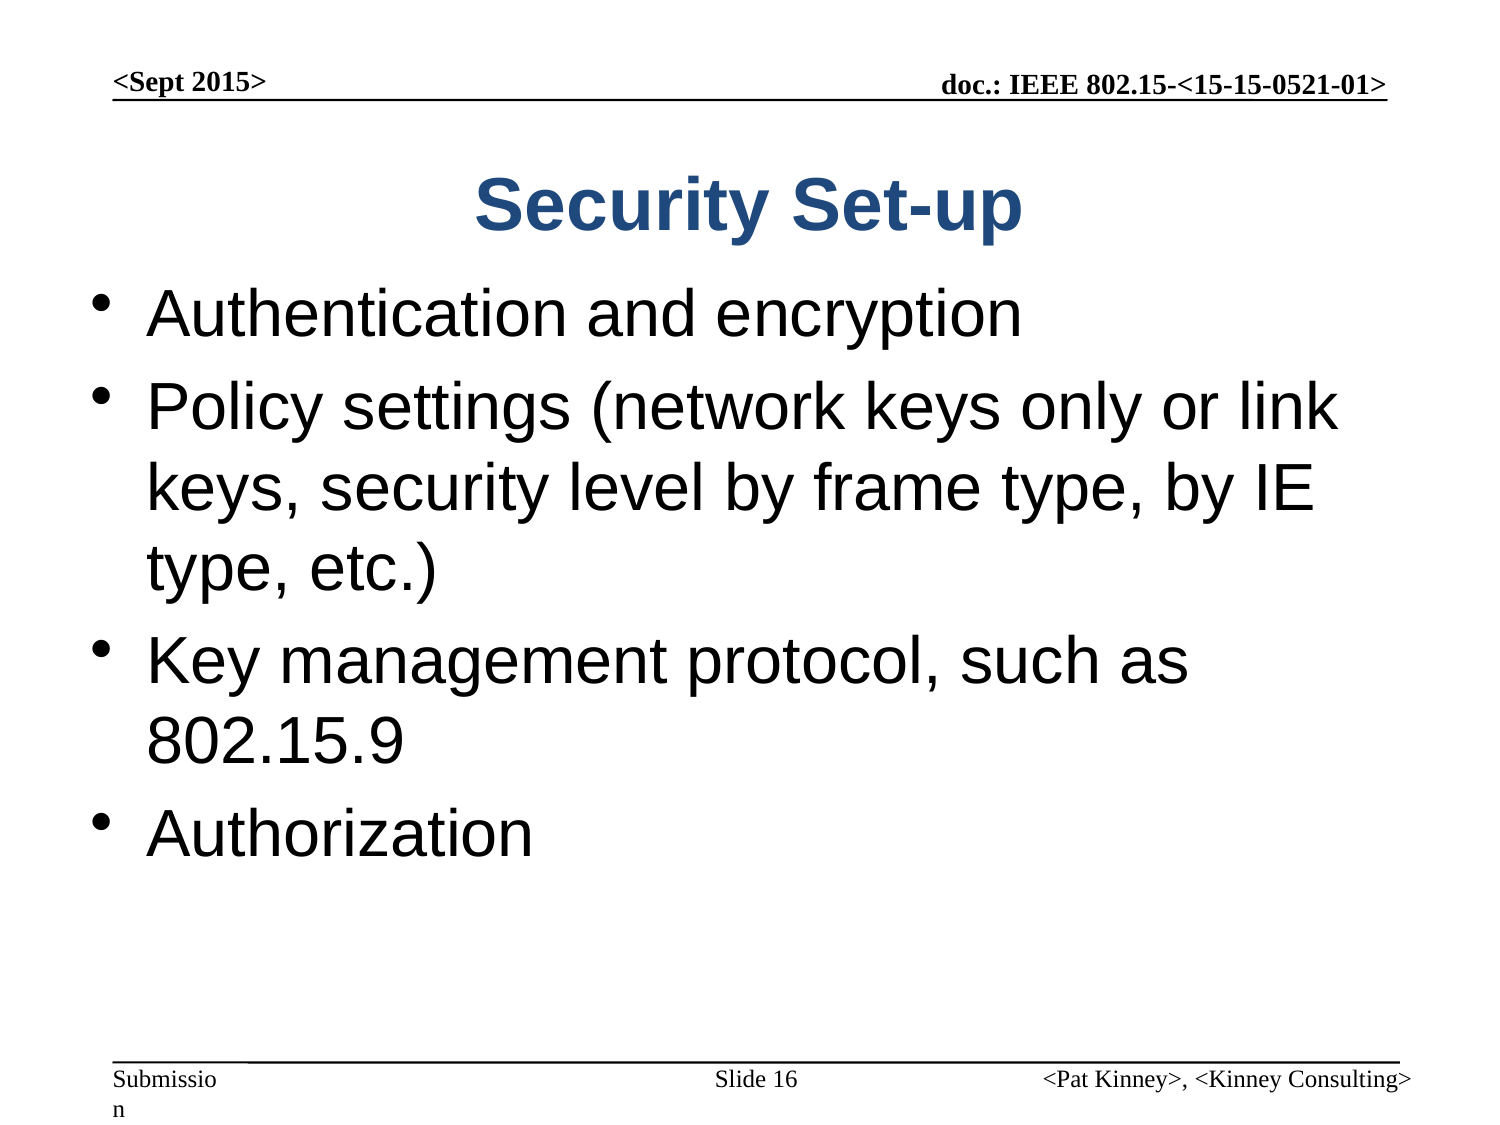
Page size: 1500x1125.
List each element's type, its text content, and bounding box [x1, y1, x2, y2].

slide_number Slide 16 [712, 1062, 800, 1093]
list Authentication and encryption Policy settings (network keys only or link keys, security level by frame type, by IE type, etc.) Key management protocol, such as 802.15.9 Authorization [75, 262, 1357, 1005]
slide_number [112, 62, 375, 98]
footer <Pat Kinney>, <Kinney Consulting> [900, 1062, 1413, 1093]
title Security Set-up [112, 112, 1388, 288]
